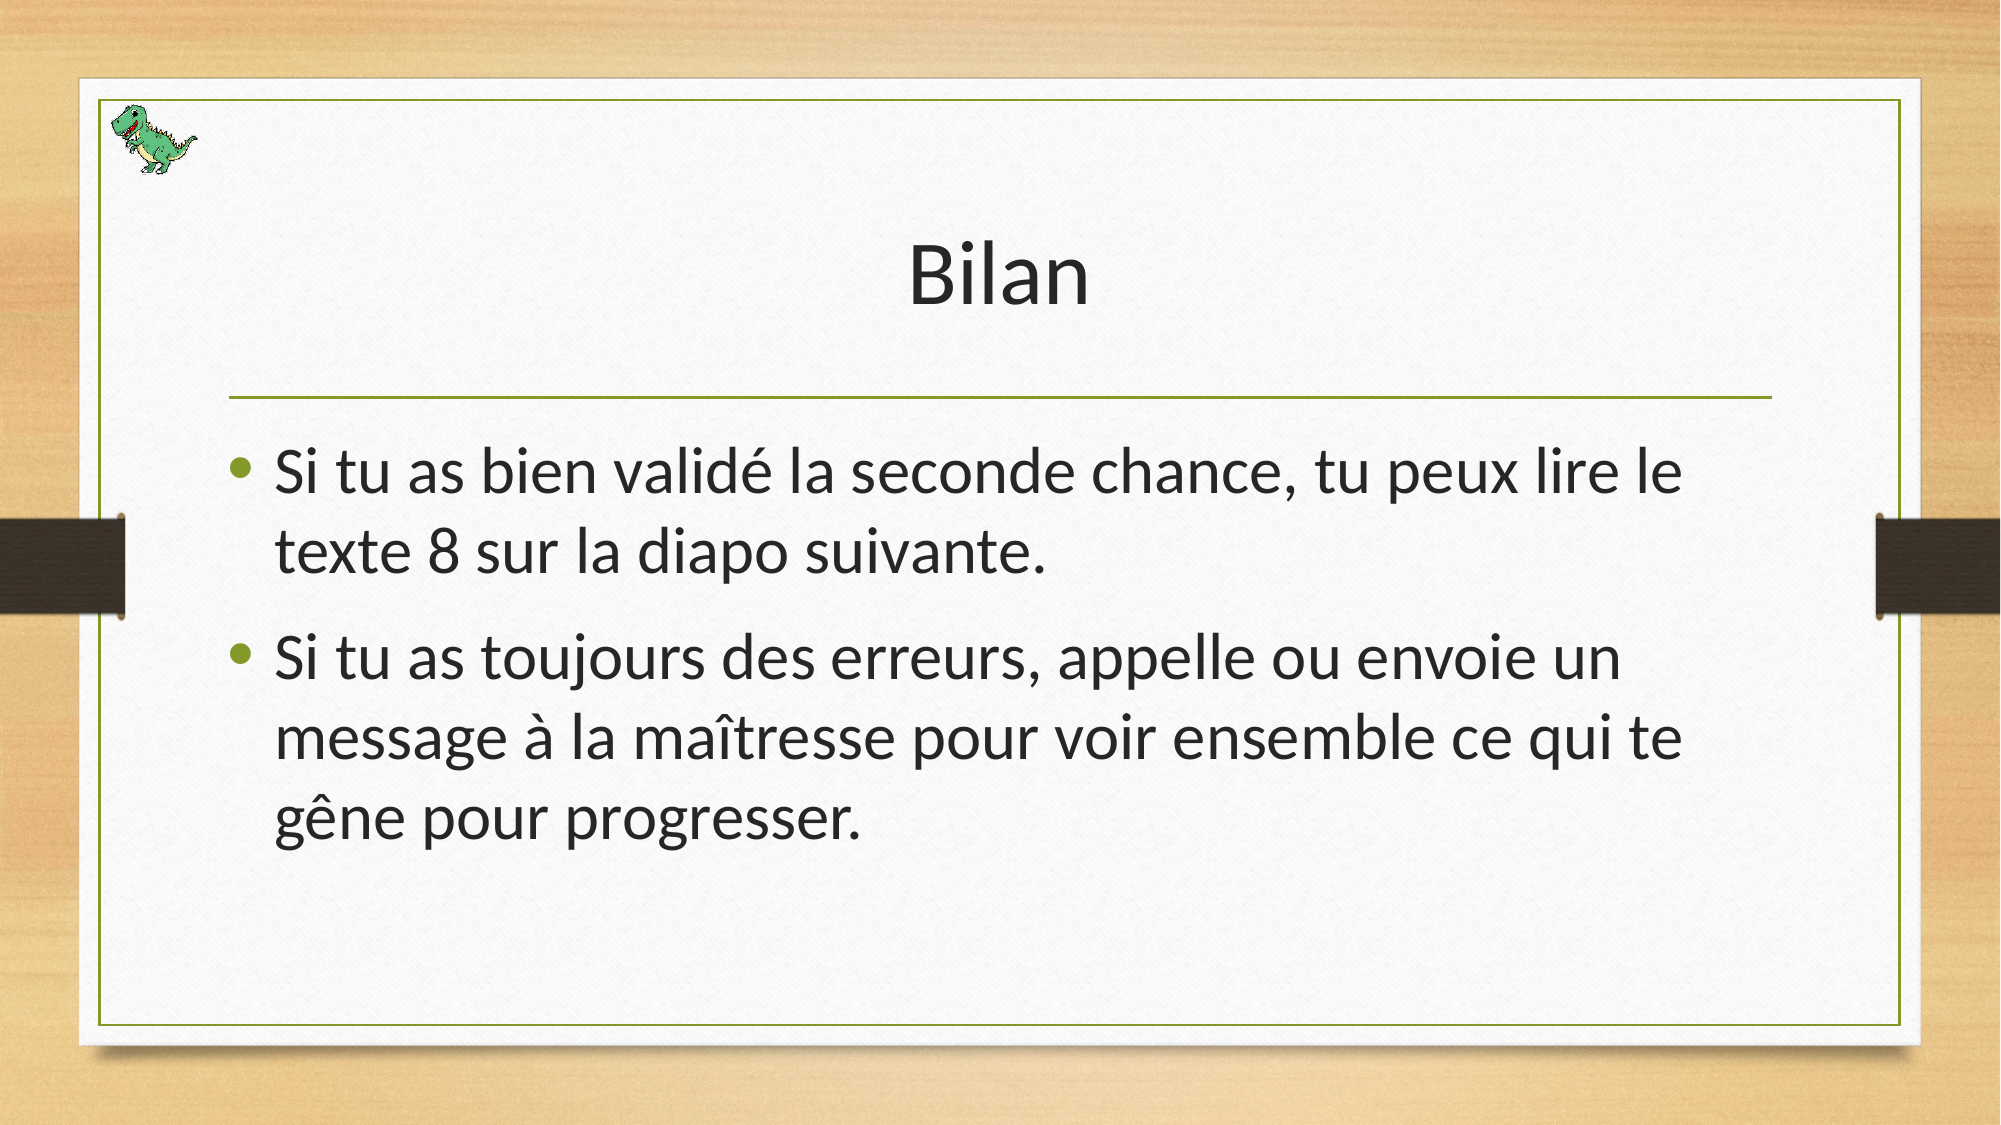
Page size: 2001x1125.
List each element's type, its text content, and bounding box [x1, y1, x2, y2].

picture [0, 0, 2001, 1125]
title Bilan [212, 161, 1788, 375]
list Si tu as bien validé la seconde chance, tu peux lire le texte 8 sur la diapo suivante. Si tu as toujours des erreurs, appelle ou envoie un message à la maîtresse pour voir ensemble ce qui te gêne pour progresser. [212, 419, 1788, 964]
